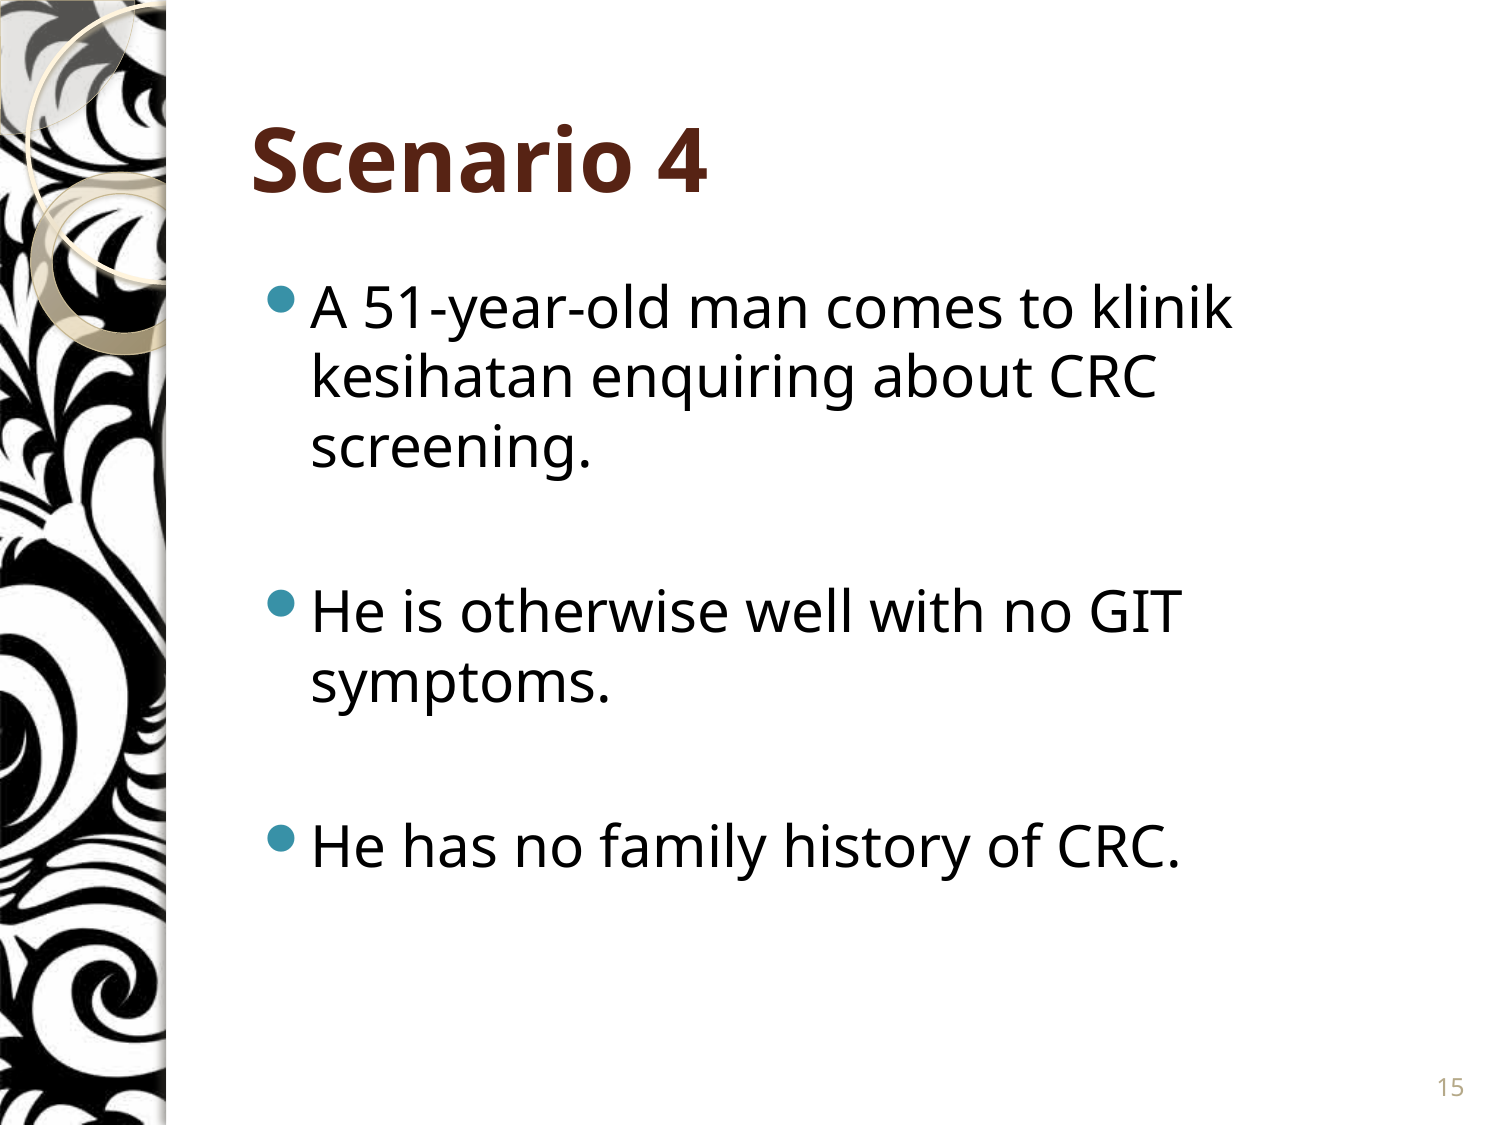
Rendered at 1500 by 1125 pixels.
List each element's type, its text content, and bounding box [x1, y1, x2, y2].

picture [0, 134, 166, 1125]
list A 51-year-old man comes to klinik kesihatan enquiring about CRC screening. He is otherwise well with no GIT symptoms. He has no family history of CRC. [235, 262, 1438, 1088]
title Scenario 4 [235, 62, 1466, 250]
slide_number 15 [1413, 1034, 1488, 1113]
picture [32, 13, 160, 207]
picture [136, 0, 164, 4]
picture [53, 241, 160, 332]
picture [62, 195, 160, 280]
